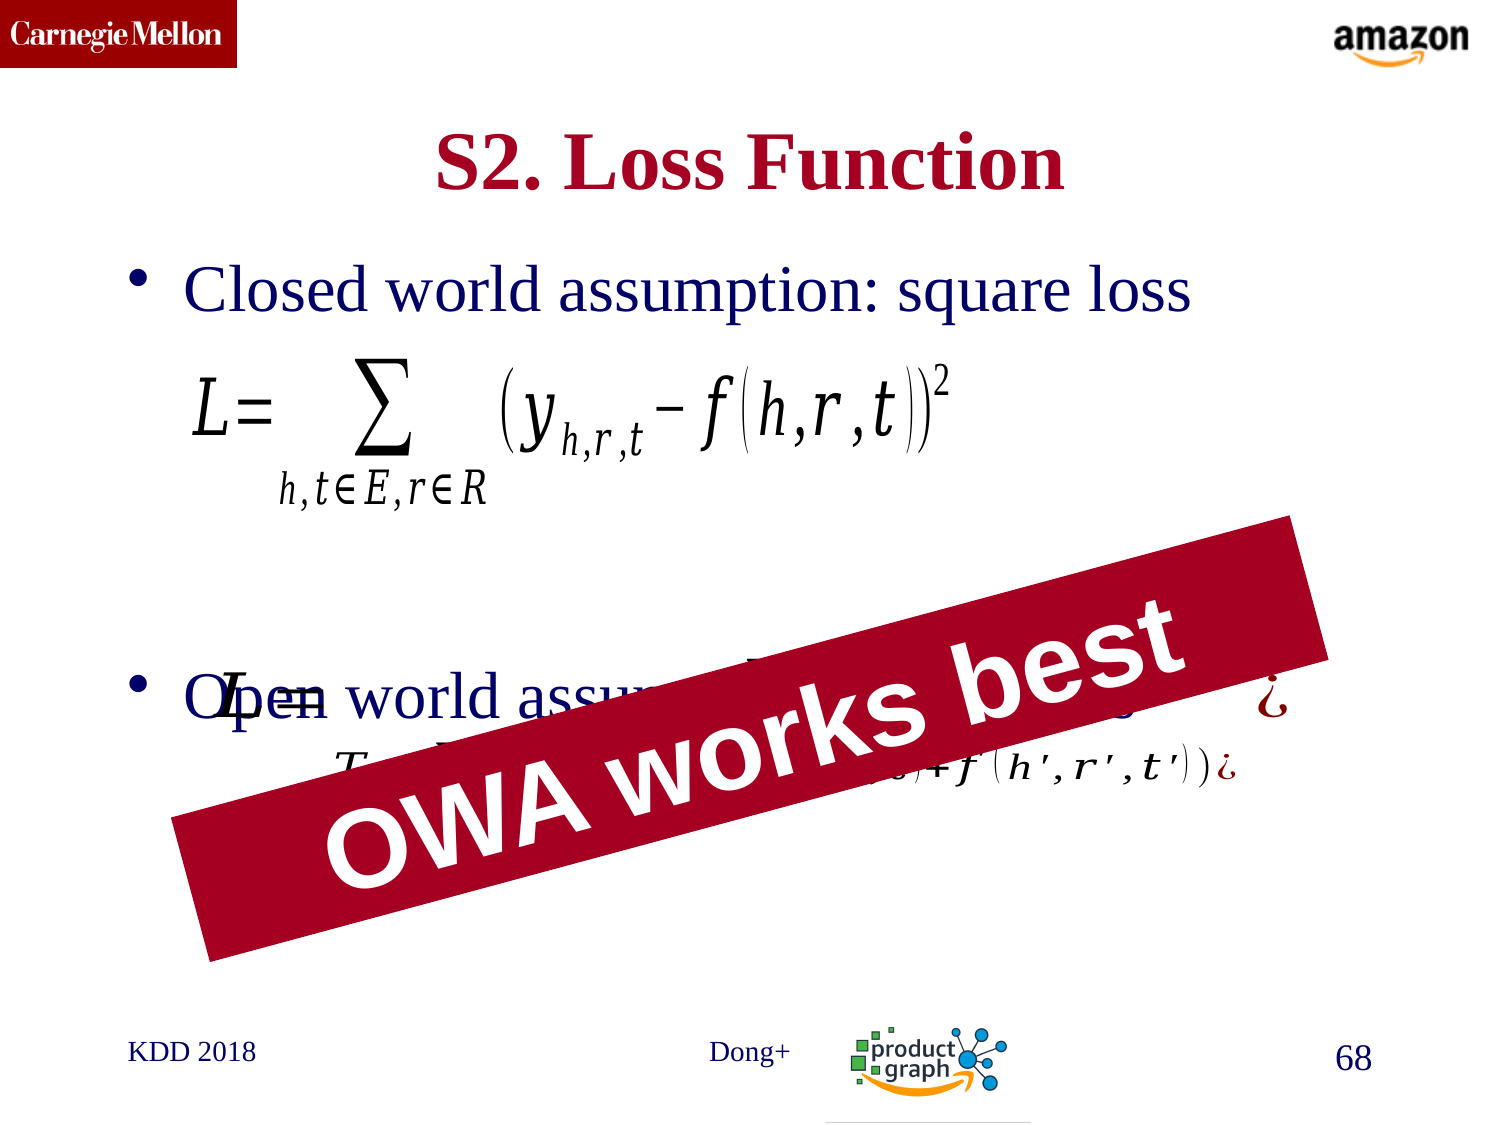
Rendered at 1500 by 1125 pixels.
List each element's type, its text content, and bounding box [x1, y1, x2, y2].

slide_number KDD 2018 [112, 1024, 426, 1101]
picture [1322, 4, 1484, 88]
list Closed world assumption: square loss Open world assumption: triplet loss [112, 237, 1326, 1001]
title S2. Loss Function [112, 99, 1388, 213]
text_box OWA works best [170, 515, 1329, 963]
slide_number 68 [1074, 1024, 1388, 1101]
footer Dong+ [512, 1024, 988, 1101]
picture [0, 0, 237, 68]
